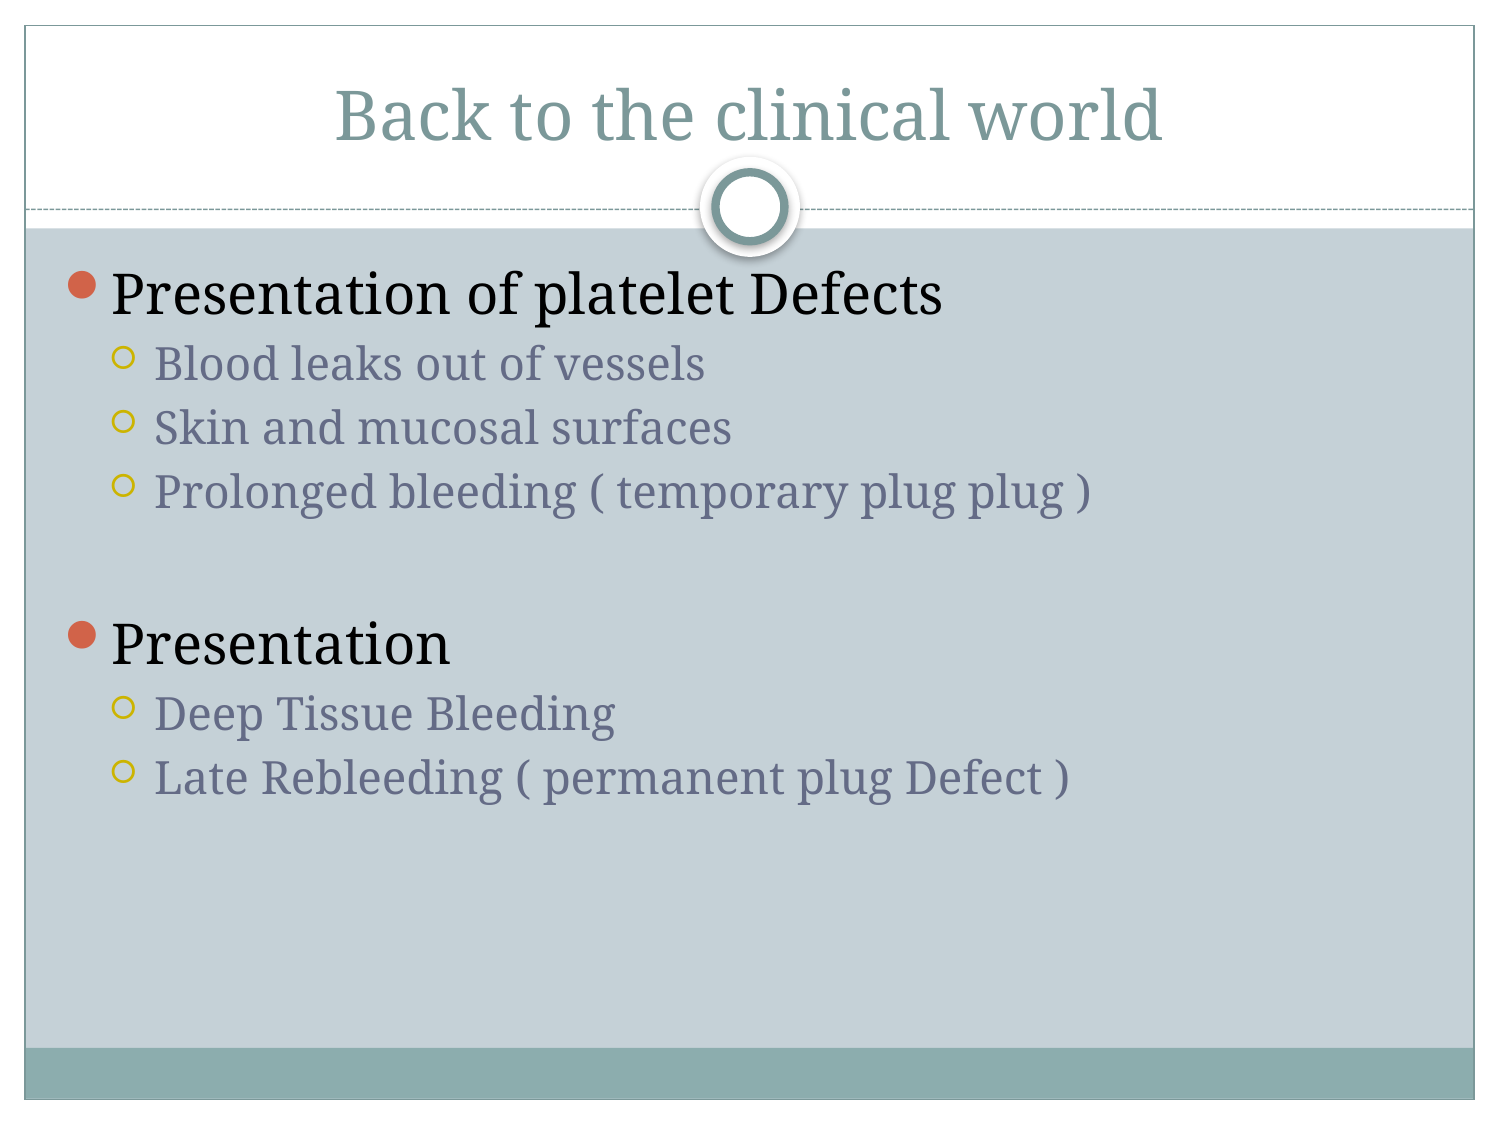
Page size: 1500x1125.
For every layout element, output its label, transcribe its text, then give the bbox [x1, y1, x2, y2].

list Presentation of platelet Defects Blood leaks out of vessels Skin and mucosal surfaces Prolonged bleeding ( temporary plug plug ) Presentation Deep Tissue Bleeding Late Rebleeding ( permanent plug Defect ) [49, 250, 1445, 1001]
title Back to the clinical world [49, 37, 1450, 162]
